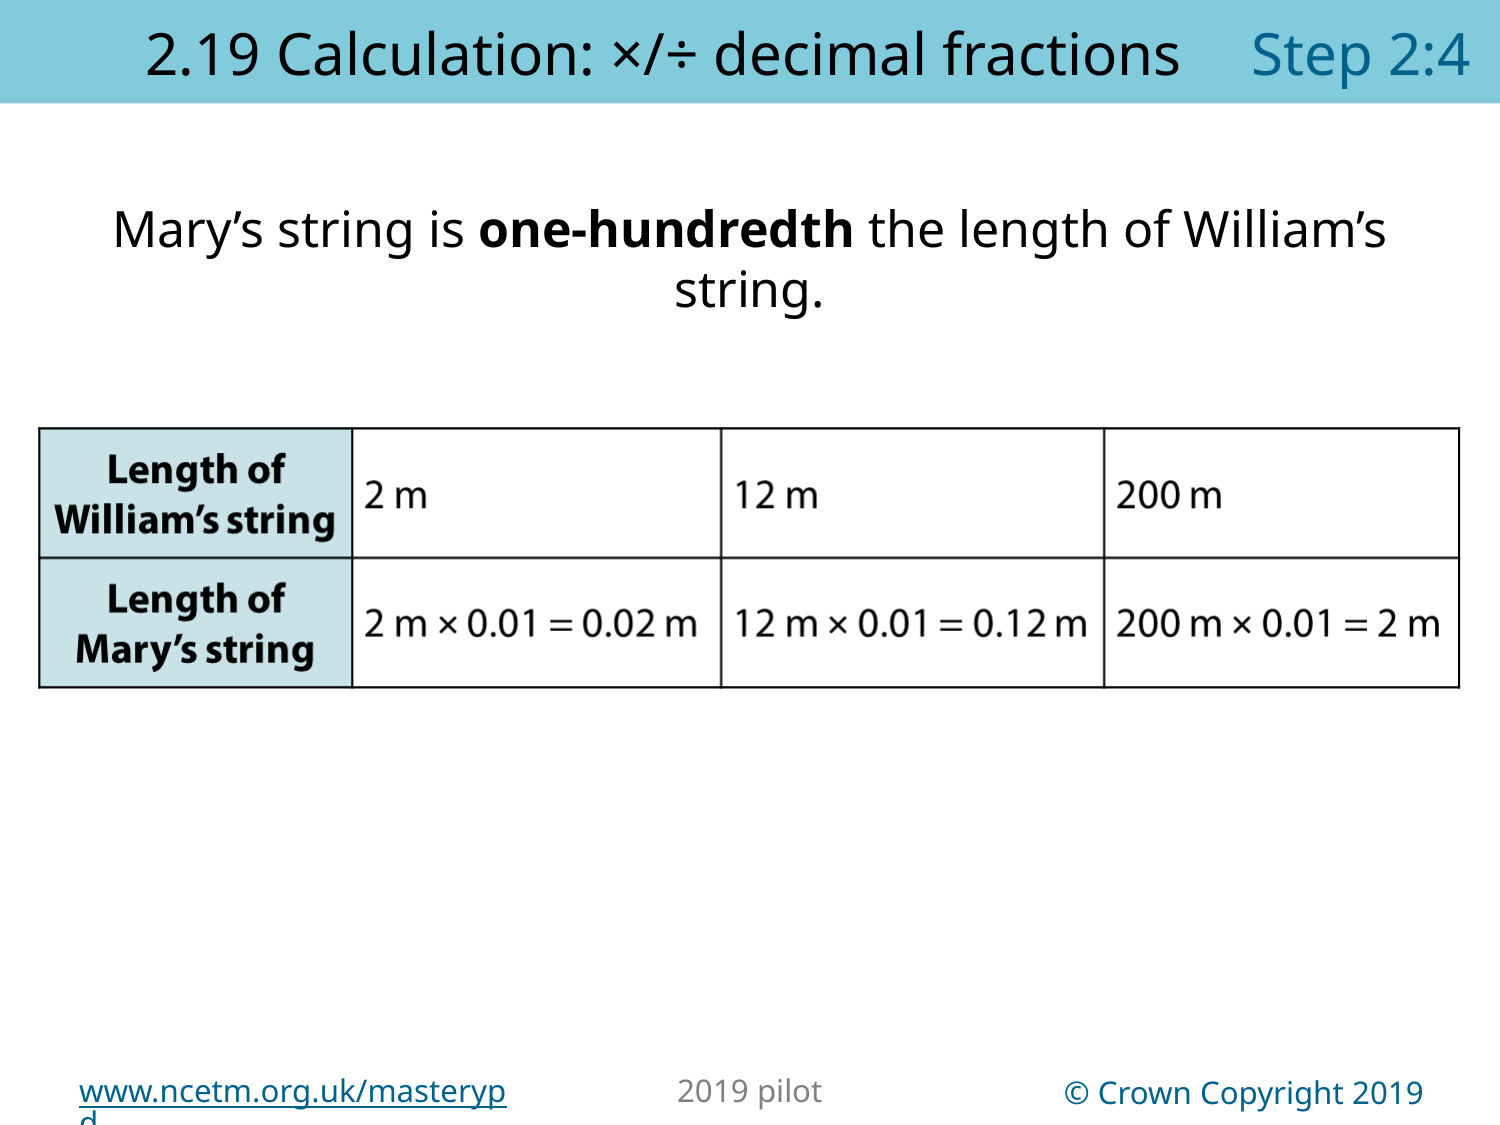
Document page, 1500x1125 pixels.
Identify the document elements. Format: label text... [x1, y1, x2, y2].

list 2.19 Calculation: ×/÷ decimal fractions Step 2:4 [0, 0, 1500, 104]
text_box Mary’s string is one-hundredth the length of William’s string. [97, 189, 1403, 325]
picture [38, 427, 1462, 698]
